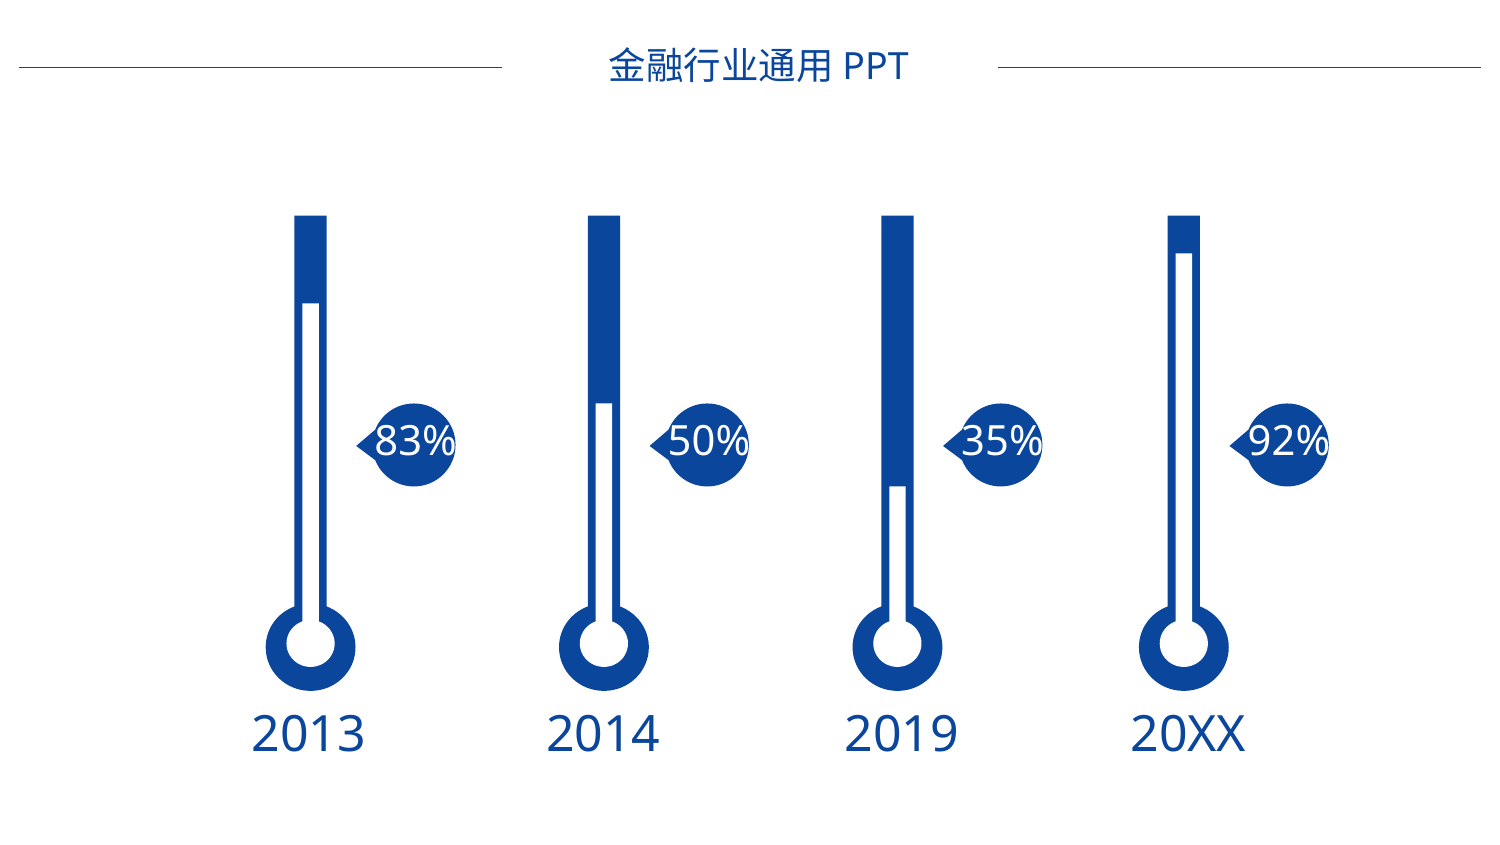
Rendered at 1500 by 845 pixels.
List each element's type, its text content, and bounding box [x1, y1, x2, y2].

text_box [1264, 403, 1310, 410]
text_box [579, 403, 629, 668]
text_box [649, 436, 660, 454]
text_box [684, 403, 730, 410]
text_box 2013 [244, 697, 374, 766]
text_box [852, 613, 943, 691]
text_box 83% [366, 410, 465, 468]
text_box 50% [660, 410, 758, 468]
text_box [1159, 253, 1209, 668]
text_box [294, 215, 327, 301]
text_box [966, 468, 1036, 487]
text_box 35% [953, 410, 1052, 468]
text_box [978, 403, 1024, 410]
text_box [379, 468, 449, 487]
text_box [672, 468, 742, 487]
text_box [356, 437, 366, 454]
text_box [943, 437, 953, 454]
text_box 金融行业通用PPT [483, 34, 1034, 95]
text_box [265, 613, 356, 691]
text_box [391, 403, 437, 410]
text_box [881, 215, 914, 484]
text_box [1252, 468, 1322, 487]
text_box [873, 486, 922, 668]
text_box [286, 303, 335, 668]
text_box 2019 [837, 697, 967, 766]
text_box [559, 613, 649, 691]
text_box 2014 [538, 697, 668, 766]
text_box [1138, 614, 1229, 691]
text_box [1229, 436, 1240, 454]
text_box 92% [1240, 410, 1338, 468]
text_box [1167, 215, 1200, 251]
text_box 20XX [1123, 697, 1254, 766]
text_box [587, 215, 621, 401]
